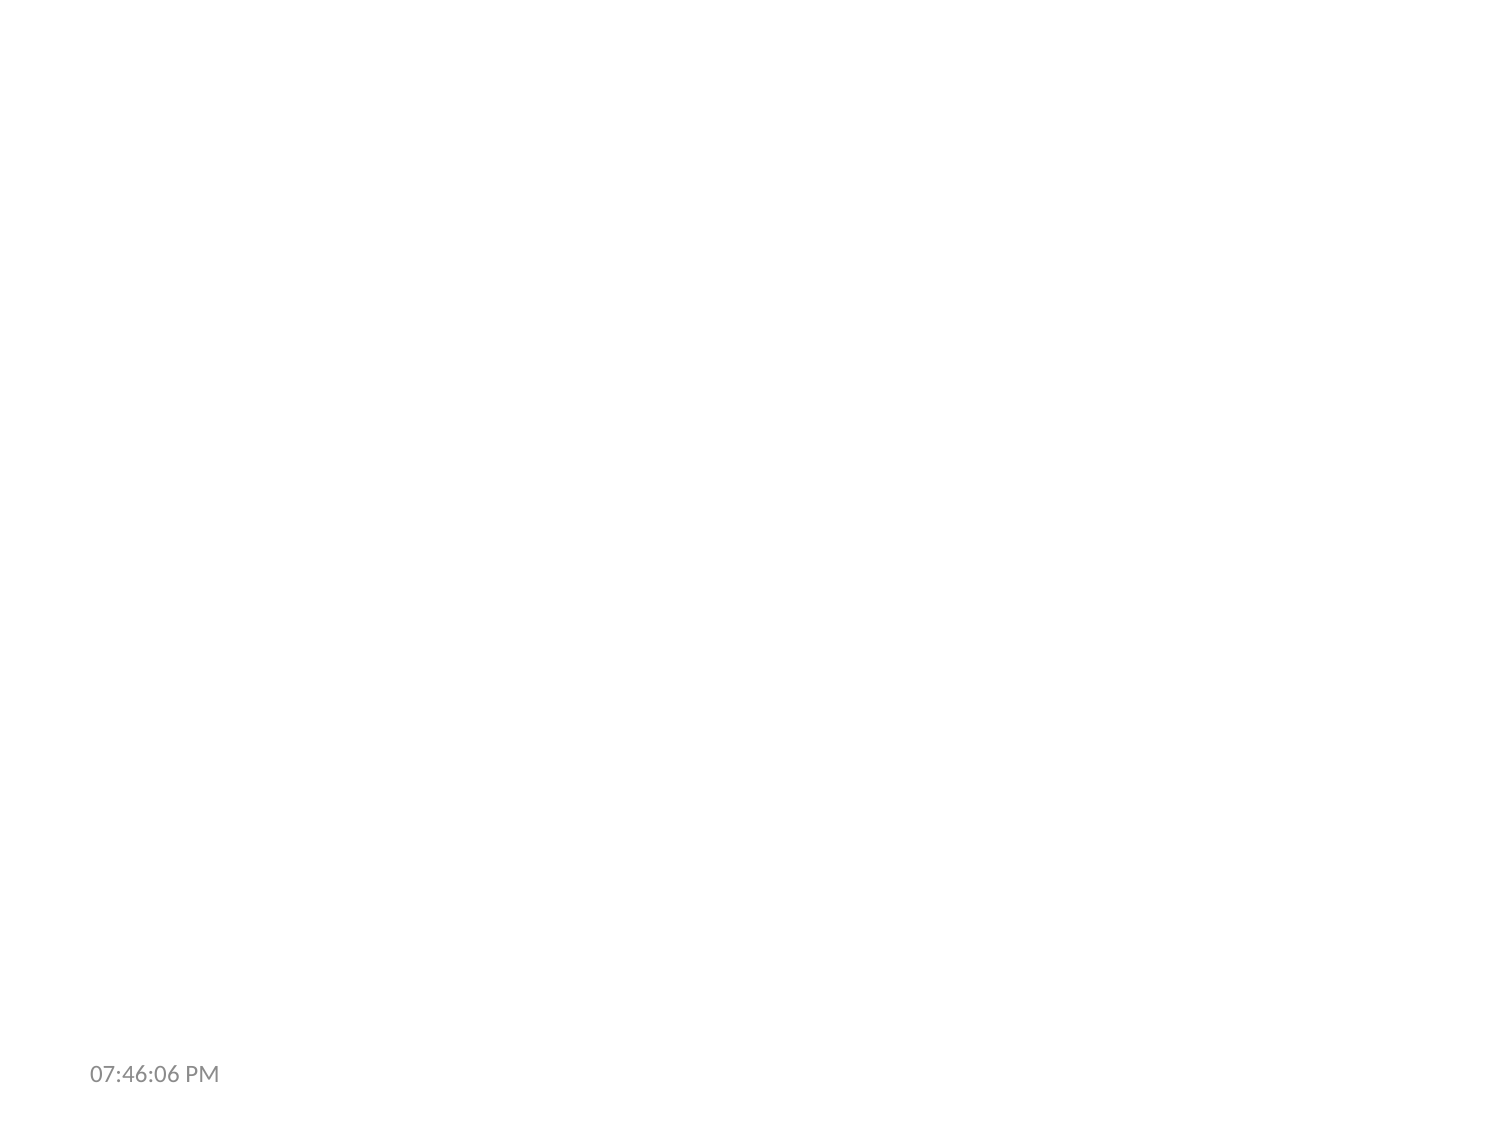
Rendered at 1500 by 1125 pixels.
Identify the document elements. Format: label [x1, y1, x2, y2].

slide_number [75, 1042, 425, 1103]
